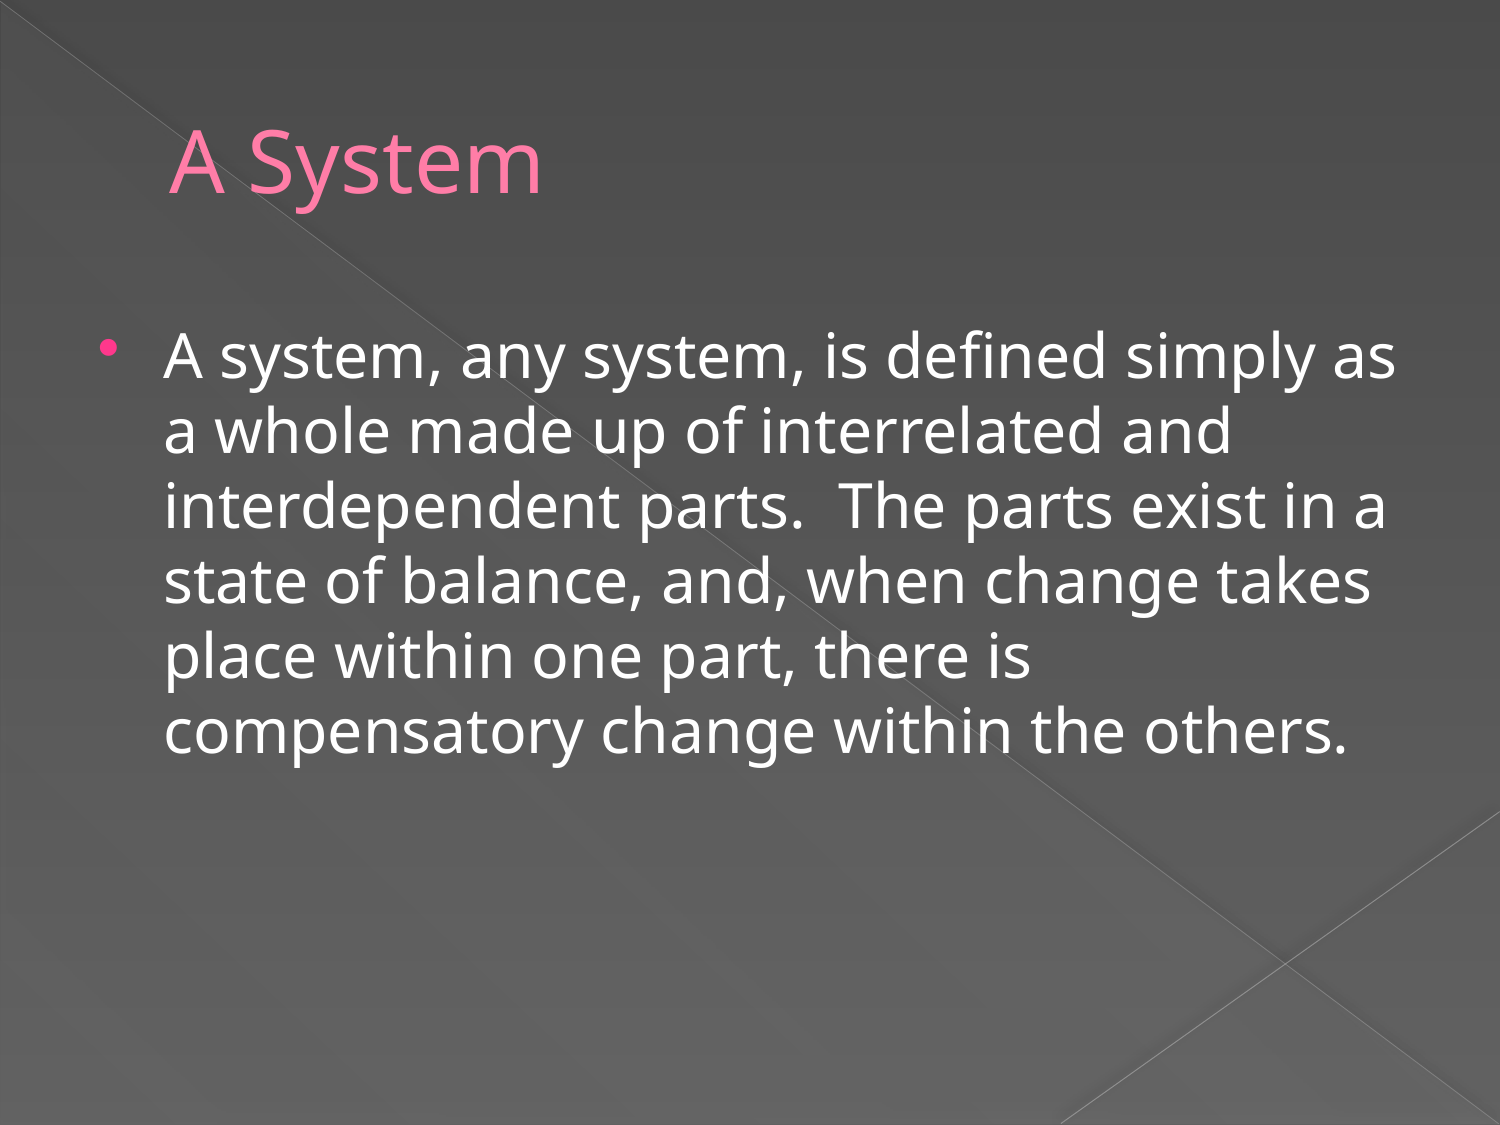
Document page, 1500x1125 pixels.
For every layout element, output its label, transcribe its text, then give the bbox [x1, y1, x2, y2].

title A System [75, 43, 1425, 274]
list A system, any system, is defined simply as a whole made up of interrelated and interdependent parts. The parts exist in a state of balance, and, when change takes place within one part, there is compensatory change within the others. [75, 308, 1425, 1059]
